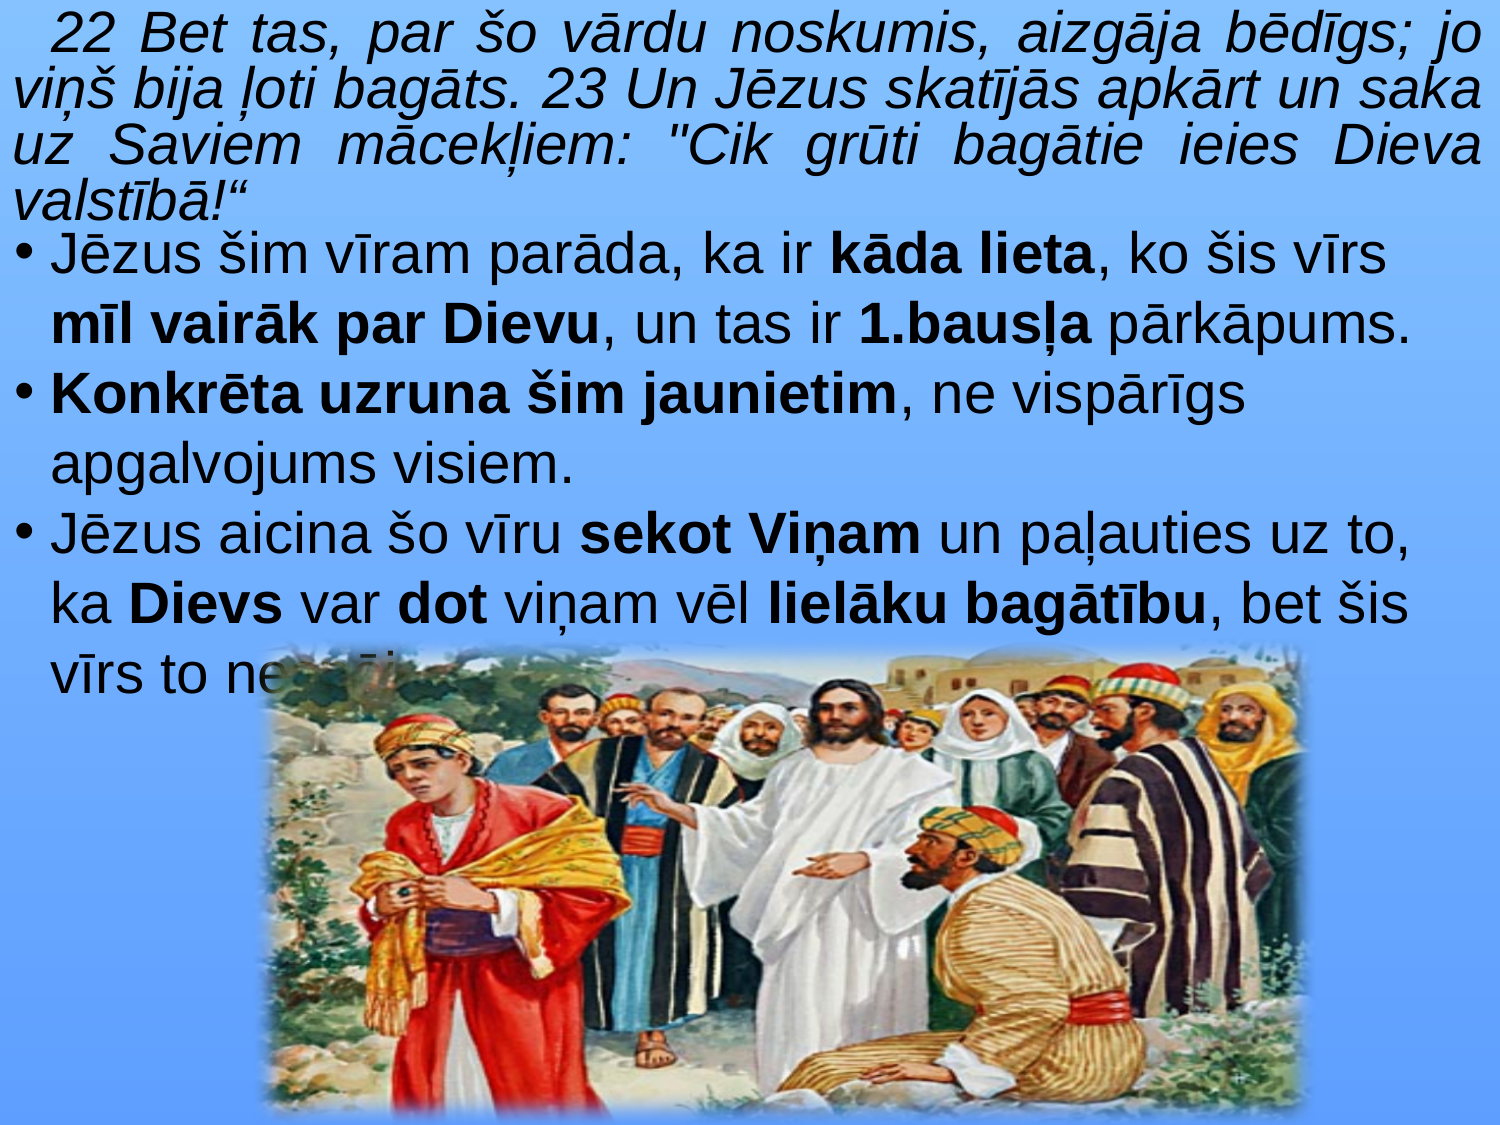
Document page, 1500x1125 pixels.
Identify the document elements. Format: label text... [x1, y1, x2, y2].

picture [253, 638, 1318, 1125]
text_box Jēzus šim vīram parāda, ka ir kāda lieta, ko šis vīrs mīl vairāk par Dievu, un tas ir 1.bausļa pārkāpums. Konkrēta uzruna šim jaunietim, ne vispārīgs apgalvojums visiem. Jēzus aicina šo vīru sekot Viņam un paļauties uz to, ka Dievs var dot viņam vēl lielāku bagātību, bet šis vīrs to nespēj. [0, 208, 1500, 713]
list 22 Bet tas, par šo vārdu noskumis, aizgāja bēdīgs; jo viņš bija ļoti bagāts. 23 Un Jēzus skatījās apkārt un saka uz Saviem mācekļiem: "Cik grūti bagātie ieies Dieva valstībā!“ [0, 0, 1500, 208]
